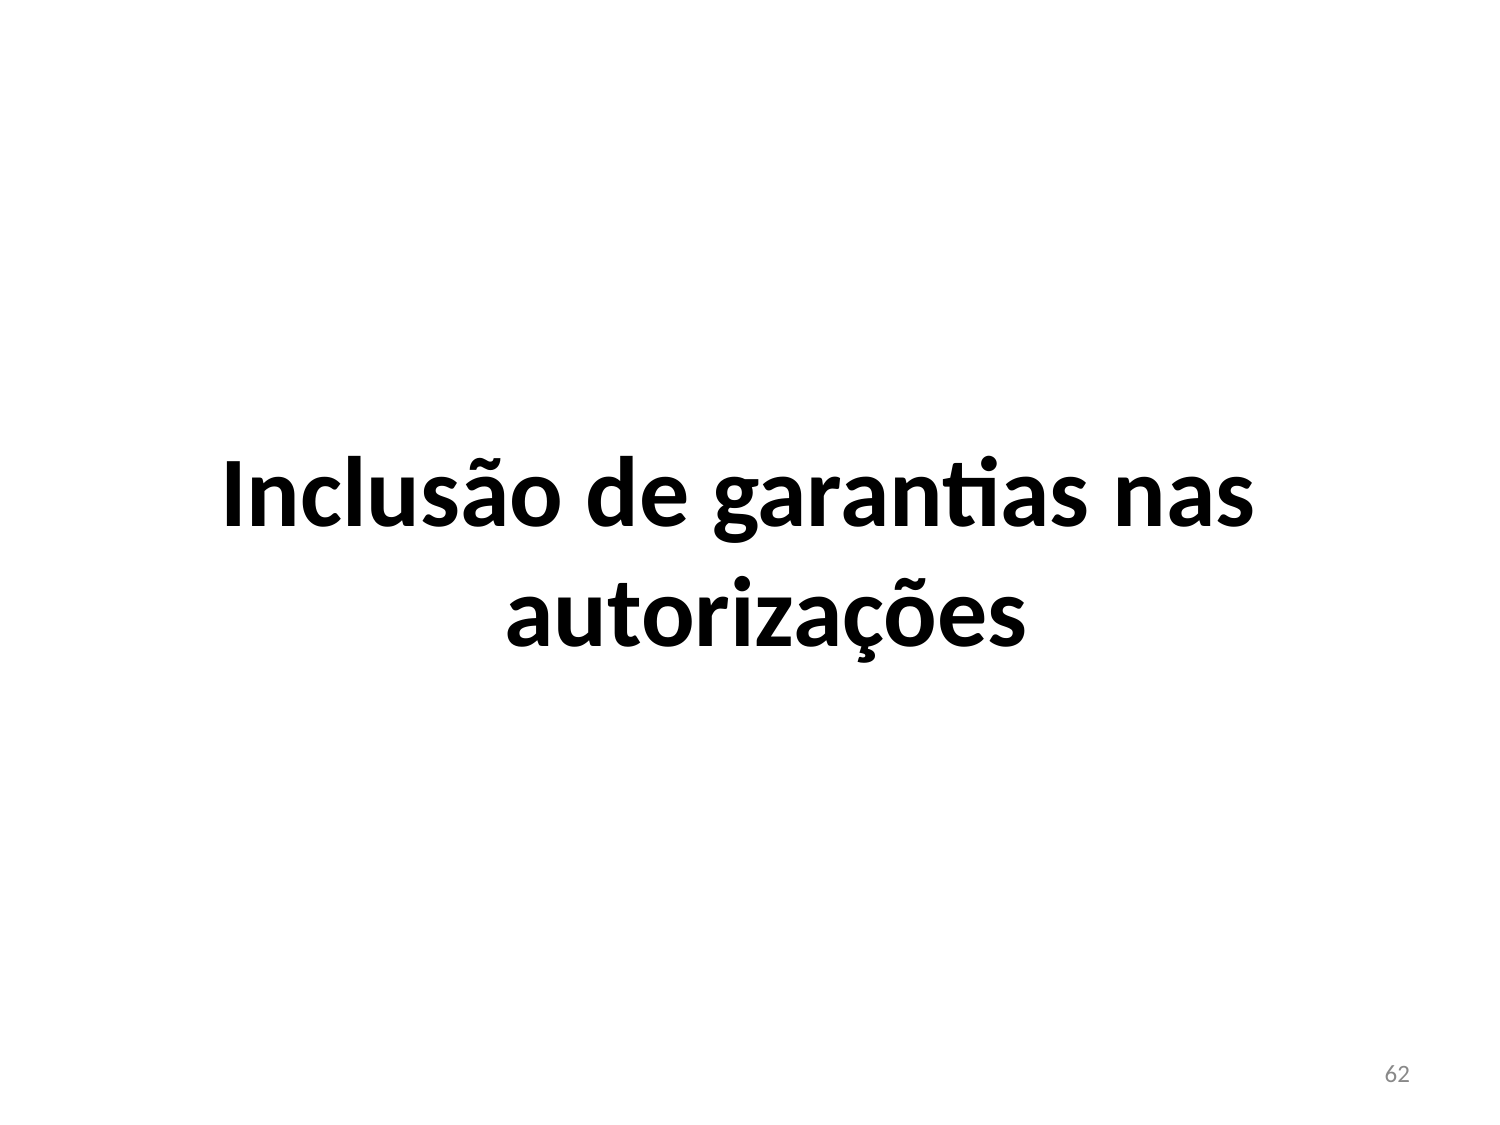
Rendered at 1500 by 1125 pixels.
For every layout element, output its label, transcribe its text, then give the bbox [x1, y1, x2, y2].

slide_number 62 [1074, 1042, 1425, 1103]
list Inclusão de garantias nas autorizações [63, 138, 1414, 882]
